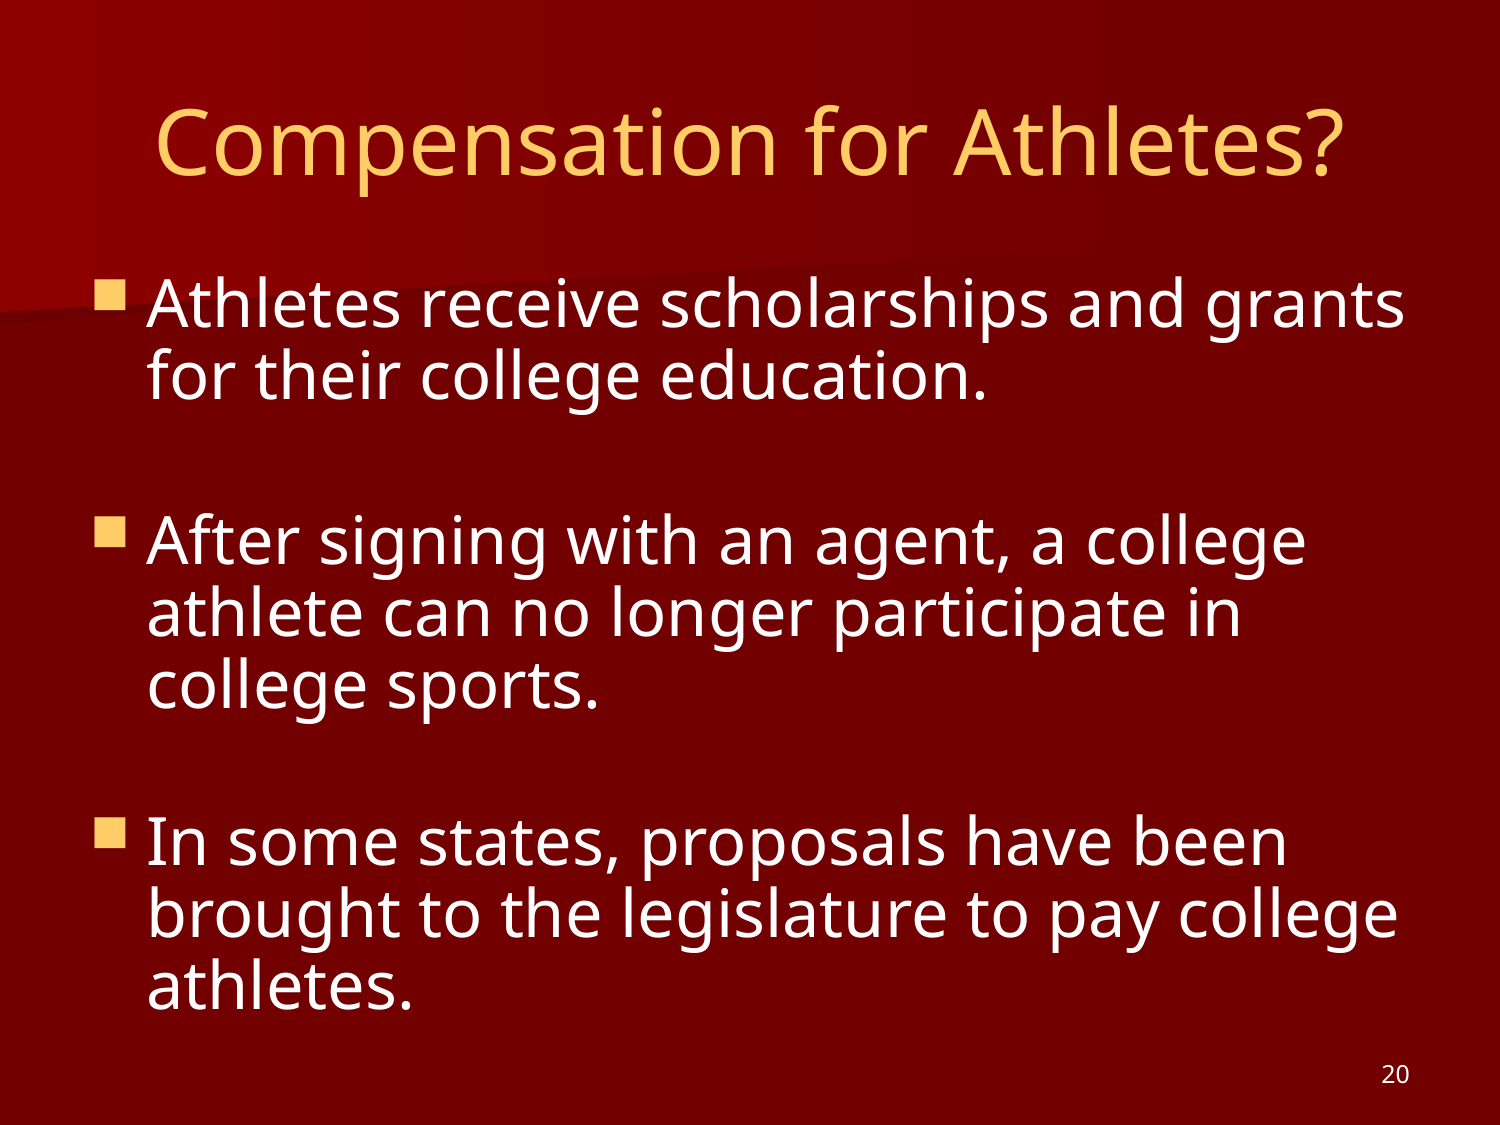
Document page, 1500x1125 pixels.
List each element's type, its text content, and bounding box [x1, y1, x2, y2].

list Athletes receive scholarships and grants for their college education. After signing with an agent, a college athlete can no longer participate in college sports. In some states, proposals have been brought to the legislature to pay college athletes. [74, 262, 1426, 1063]
title Compensation for Athletes? [74, 44, 1426, 233]
slide_number 20 [1074, 1063, 1426, 1101]
